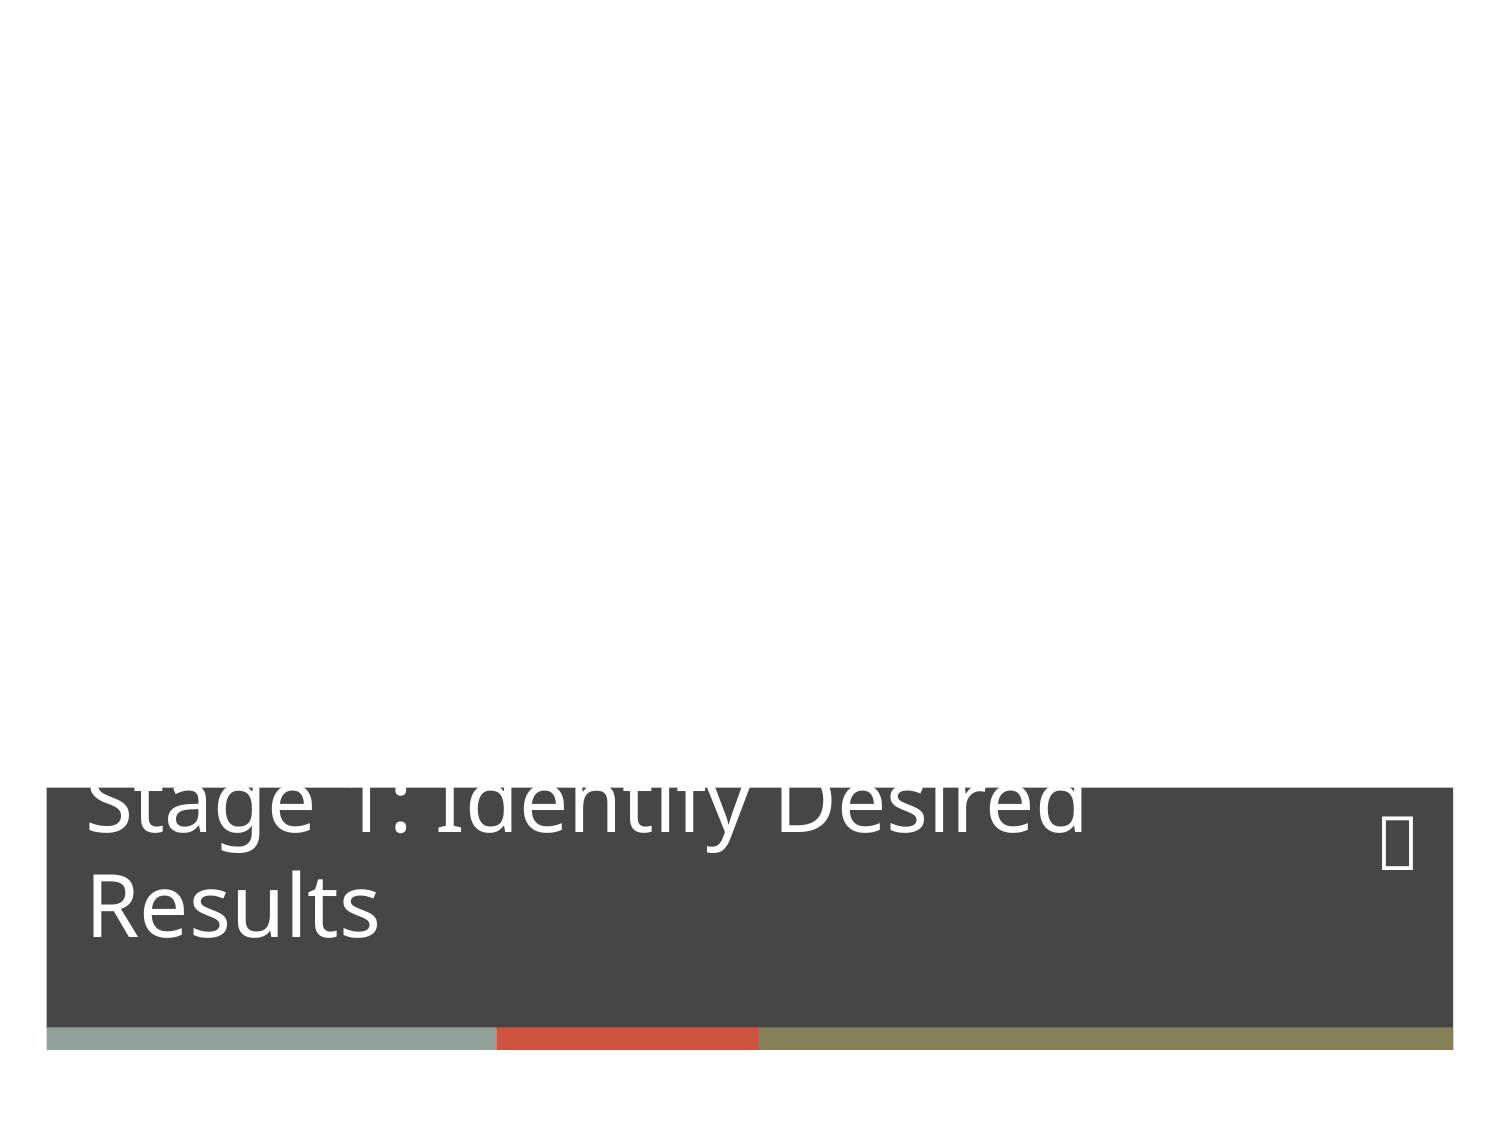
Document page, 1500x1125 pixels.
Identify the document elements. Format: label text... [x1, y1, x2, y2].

title Stage 1: Identify Desired Results [70, 789, 1346, 963]
